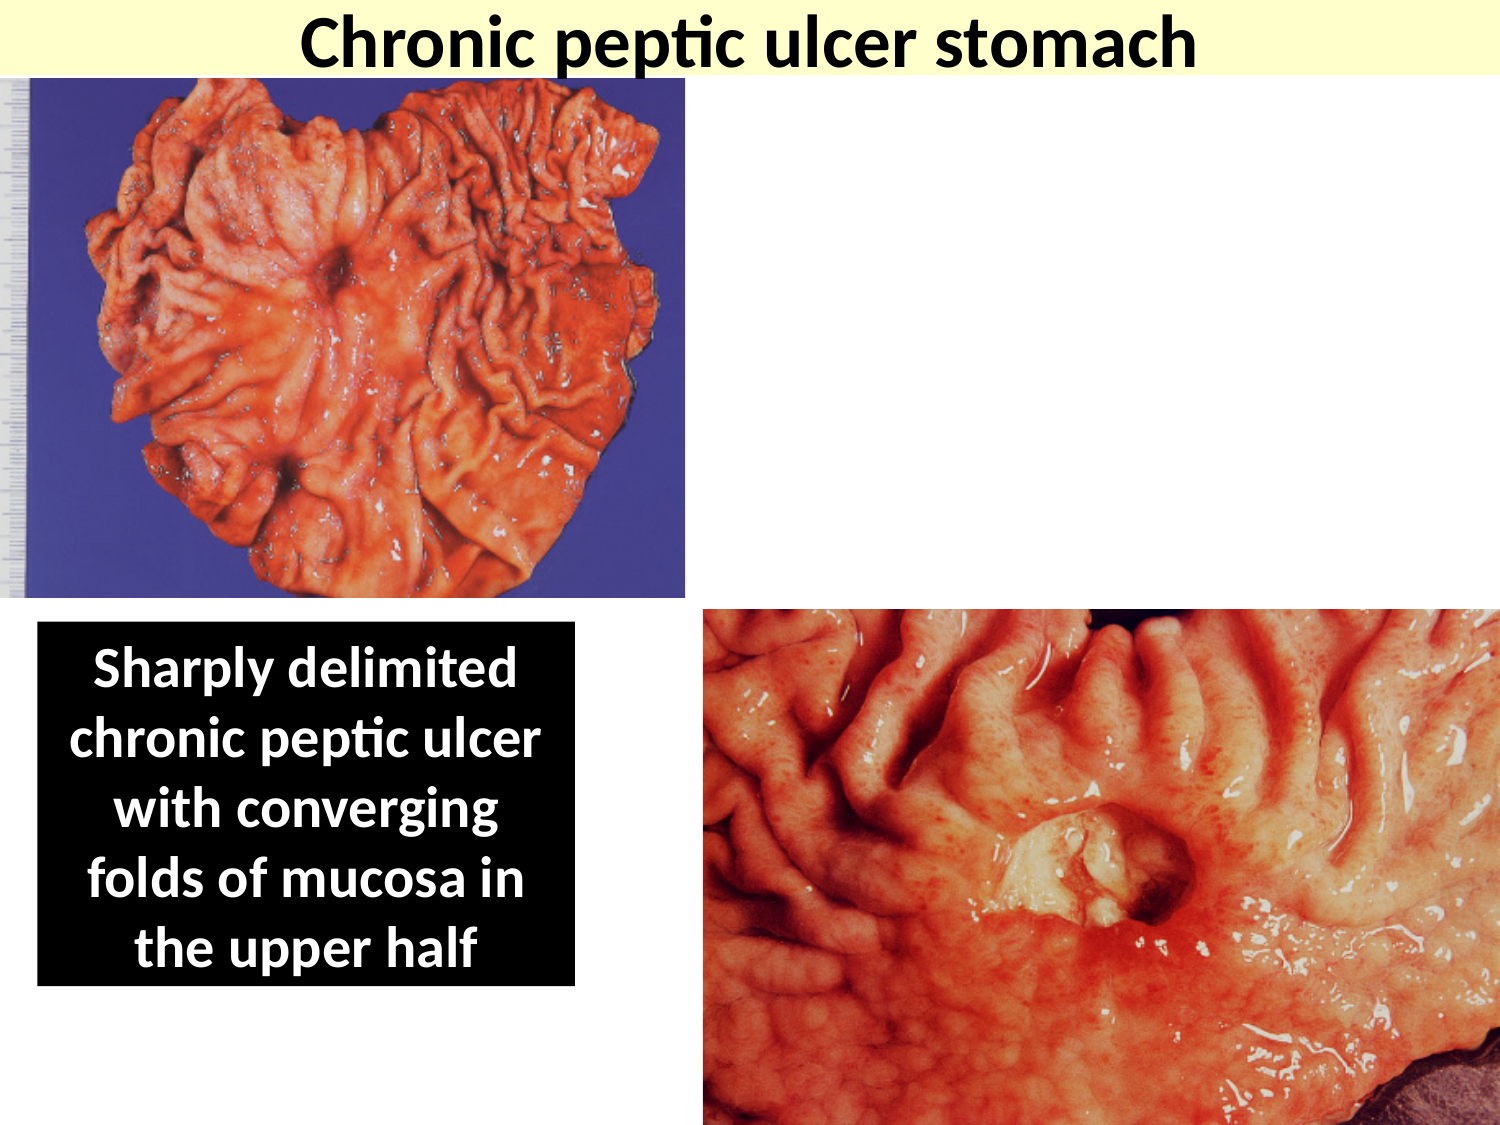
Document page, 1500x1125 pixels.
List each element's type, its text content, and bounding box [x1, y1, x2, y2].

text_box Sharply delimited chronic peptic ulcer with converging folds of mucosa in the upper half [37, 621, 575, 987]
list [0, 77, 686, 599]
title Chronic peptic ulcer stomach [0, 0, 1500, 75]
picture [702, 608, 1500, 1125]
